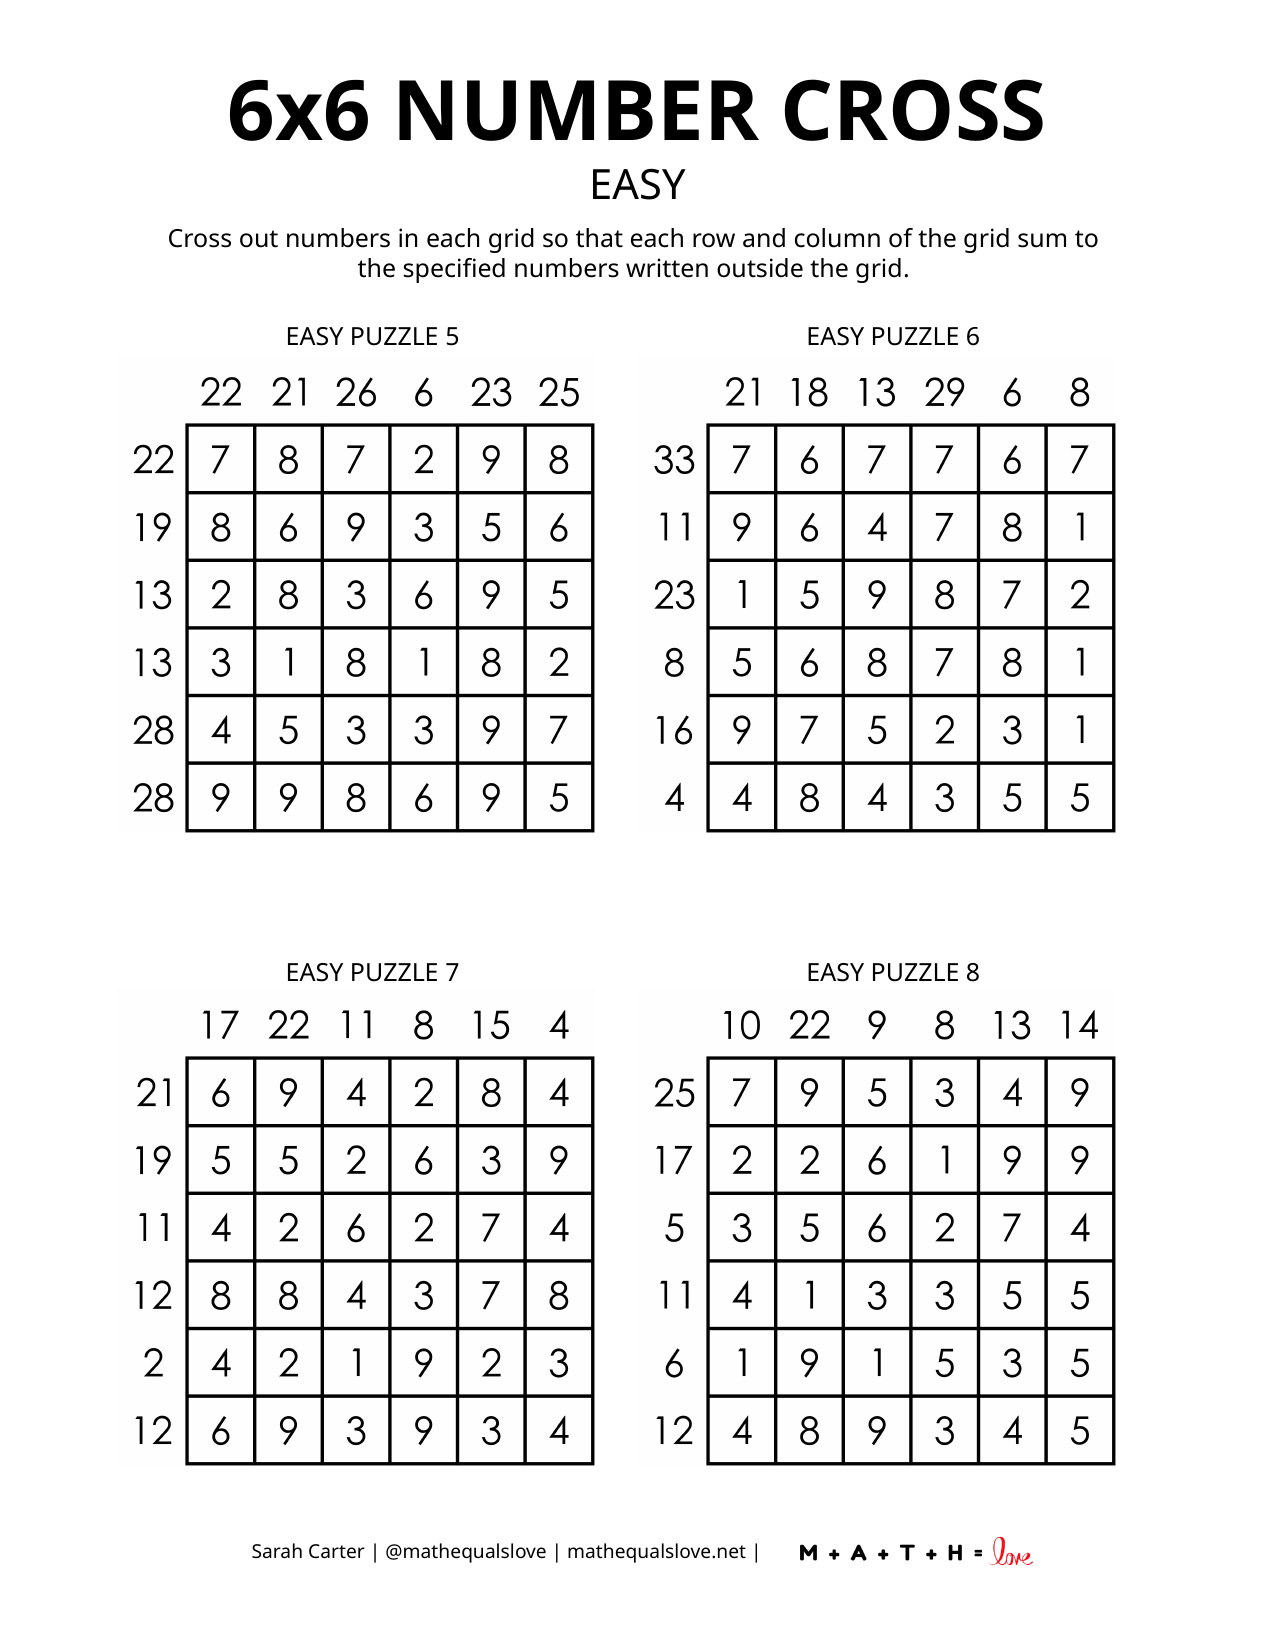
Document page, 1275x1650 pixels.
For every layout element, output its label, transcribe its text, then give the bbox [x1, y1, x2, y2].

picture [116, 986, 597, 1468]
picture [790, 1534, 1039, 1569]
text_box EASY PUZZLE 8 [654, 956, 1134, 1007]
text_box Cross out numbers in each grid so that each row and column of the grid sum to the specified numbers written outside the grid. [0, 214, 1275, 290]
text_box EASY PUZZLE 7 [133, 956, 613, 1007]
text_box EASY PUZZLE 5 [133, 320, 613, 372]
picture [636, 986, 1118, 1468]
text_box EASY PUZZLE 6 [654, 320, 1134, 372]
text_box Sarah Carter | @mathequalslove | mathequalslove.net | [236, 1532, 1071, 1570]
picture [636, 353, 1118, 834]
picture [116, 353, 597, 834]
text_box 6x6 NUMBER CROSS EASY [77, 50, 1198, 214]
